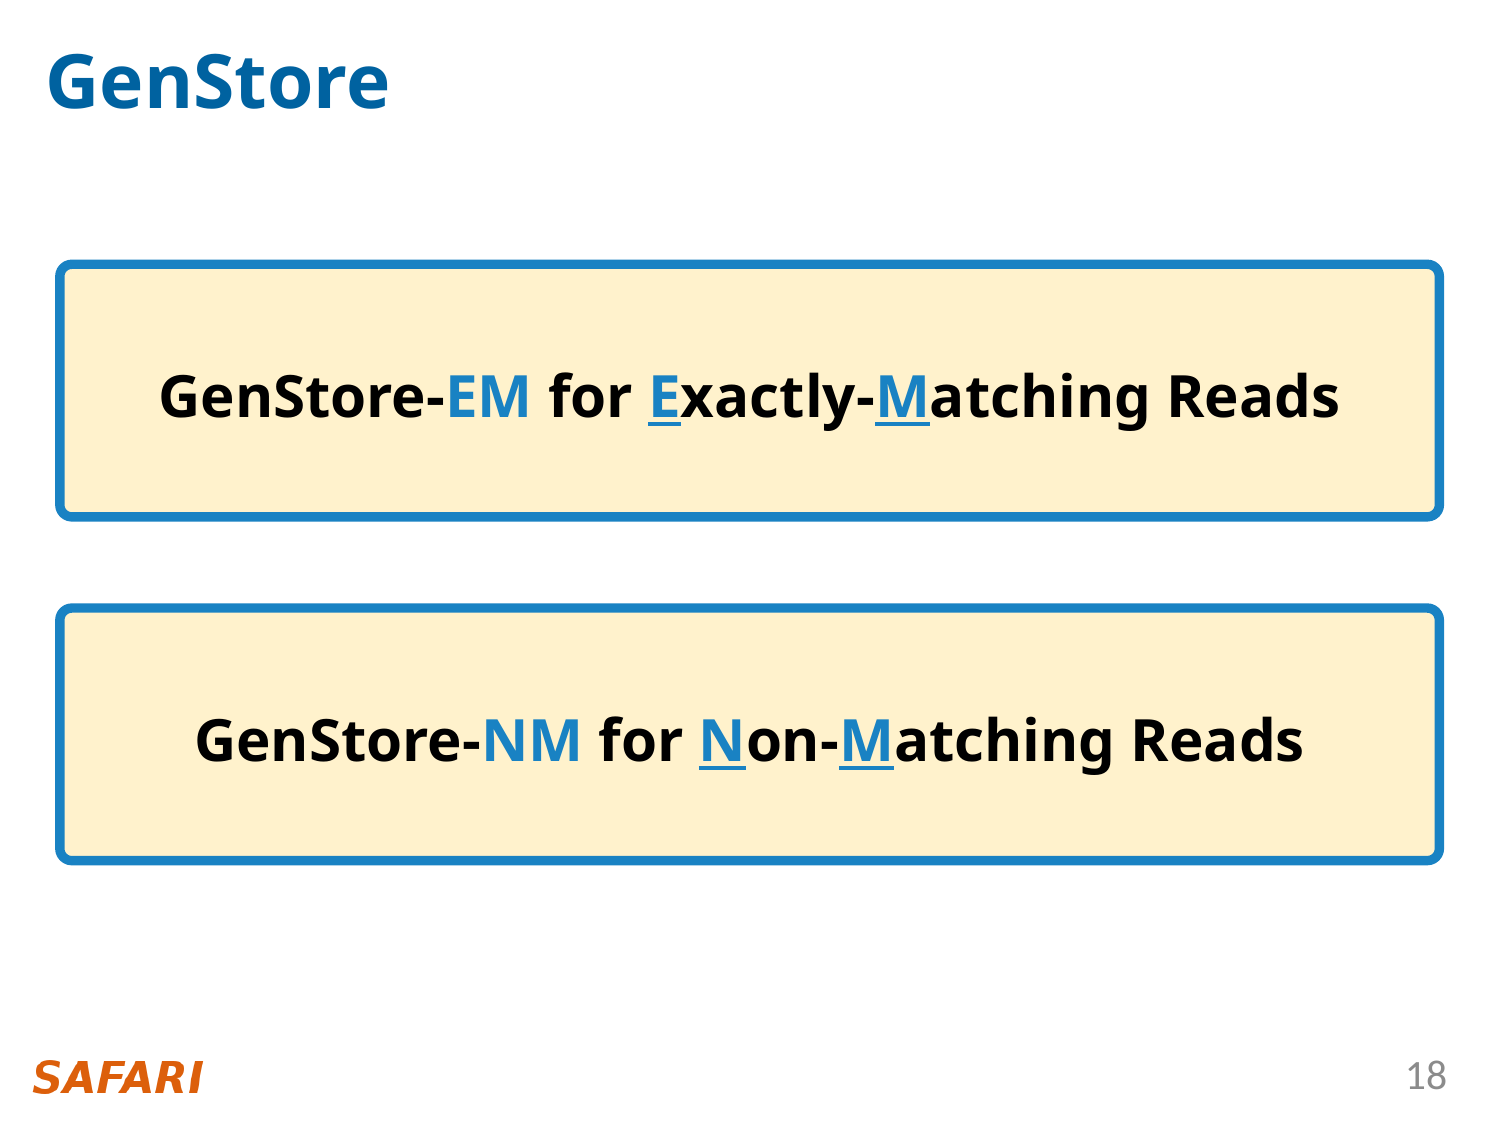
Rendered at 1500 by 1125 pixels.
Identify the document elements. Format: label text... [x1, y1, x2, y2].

text_box GenStore-NM for Non-Matching Reads [59, 608, 1440, 861]
title GenStore [31, 15, 1475, 143]
text_box GenStore-EM for Exactly-Matching Reads [59, 264, 1440, 517]
picture [31, 1051, 209, 1104]
